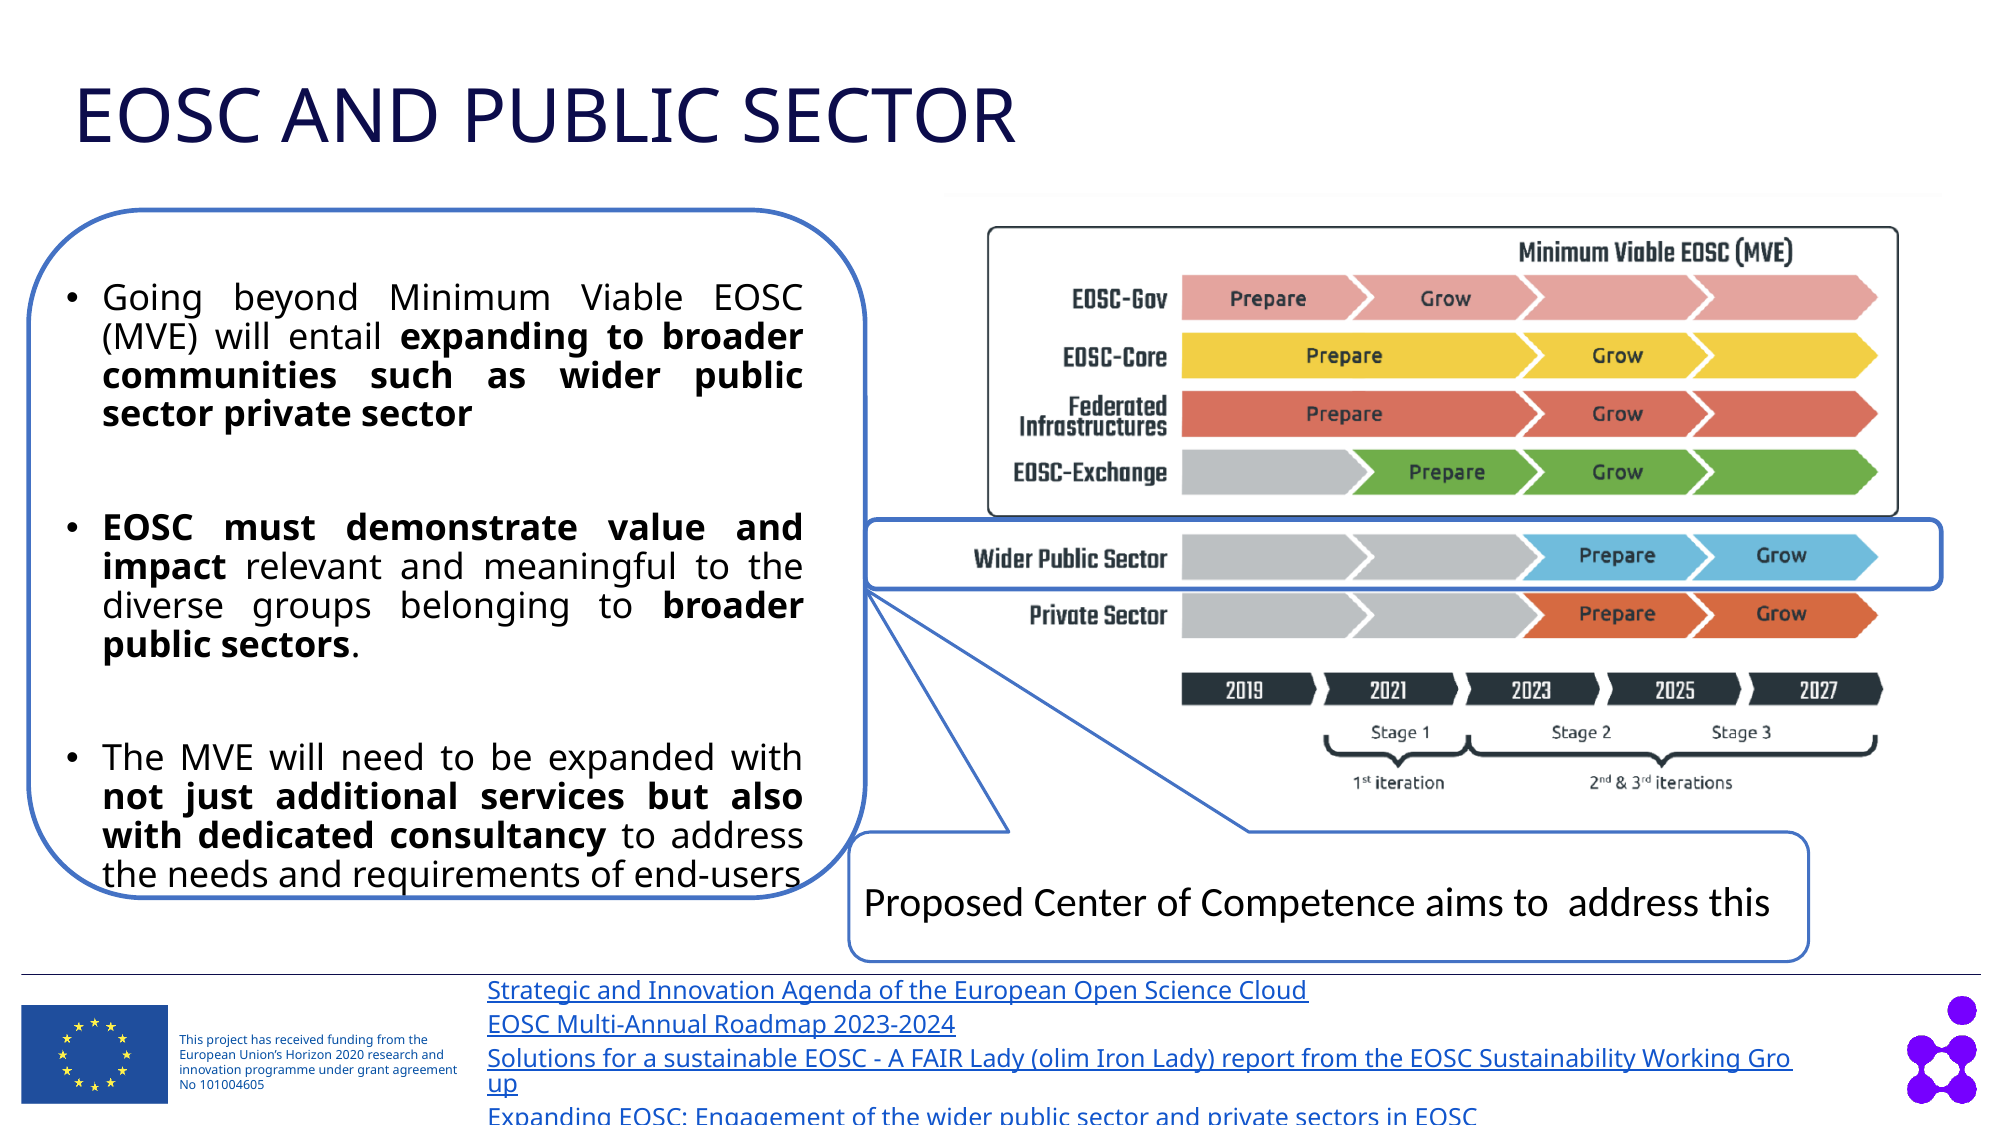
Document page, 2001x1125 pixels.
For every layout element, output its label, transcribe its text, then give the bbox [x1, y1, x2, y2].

text_box [866, 589, 939, 714]
title EOSC AND PUBLIC SECTOR [58, 59, 1942, 177]
text_box [848, 807, 1809, 867]
text_box [848, 933, 1809, 962]
picture [1883, 959, 2000, 1125]
list Going beyond Minimum Viable EOSC (MVE) will entail expanding to broader communities such as wider public sector private sector EOSC must demonstrate value and impact relevant and meaningful to the diverse groups belonging to broader public sectors. The MVE will need to be expanded with not just additional services but also with dedicated consultancy to address the needs and requirements of end-users [51, 853, 820, 915]
text_box [28, 210, 866, 898]
picture [944, 193, 1942, 799]
text_box Strategic and Innovation Agenda of the European Open Science Cloud EOSC Multi-Annual Roadmap 2023-2024 Solutions for a sustainable EOSC - A FAIR Lady (olim Iron Lady) report from the EOSC Sustainability Working Group Expanding EOSC: Engagement of the wider public sector and private sectors in EOSC [472, 966, 1809, 1118]
picture [21, 1005, 168, 1104]
text_box [866, 519, 939, 590]
text_box Proposed Center of Competence aims to address this [848, 867, 1809, 933]
